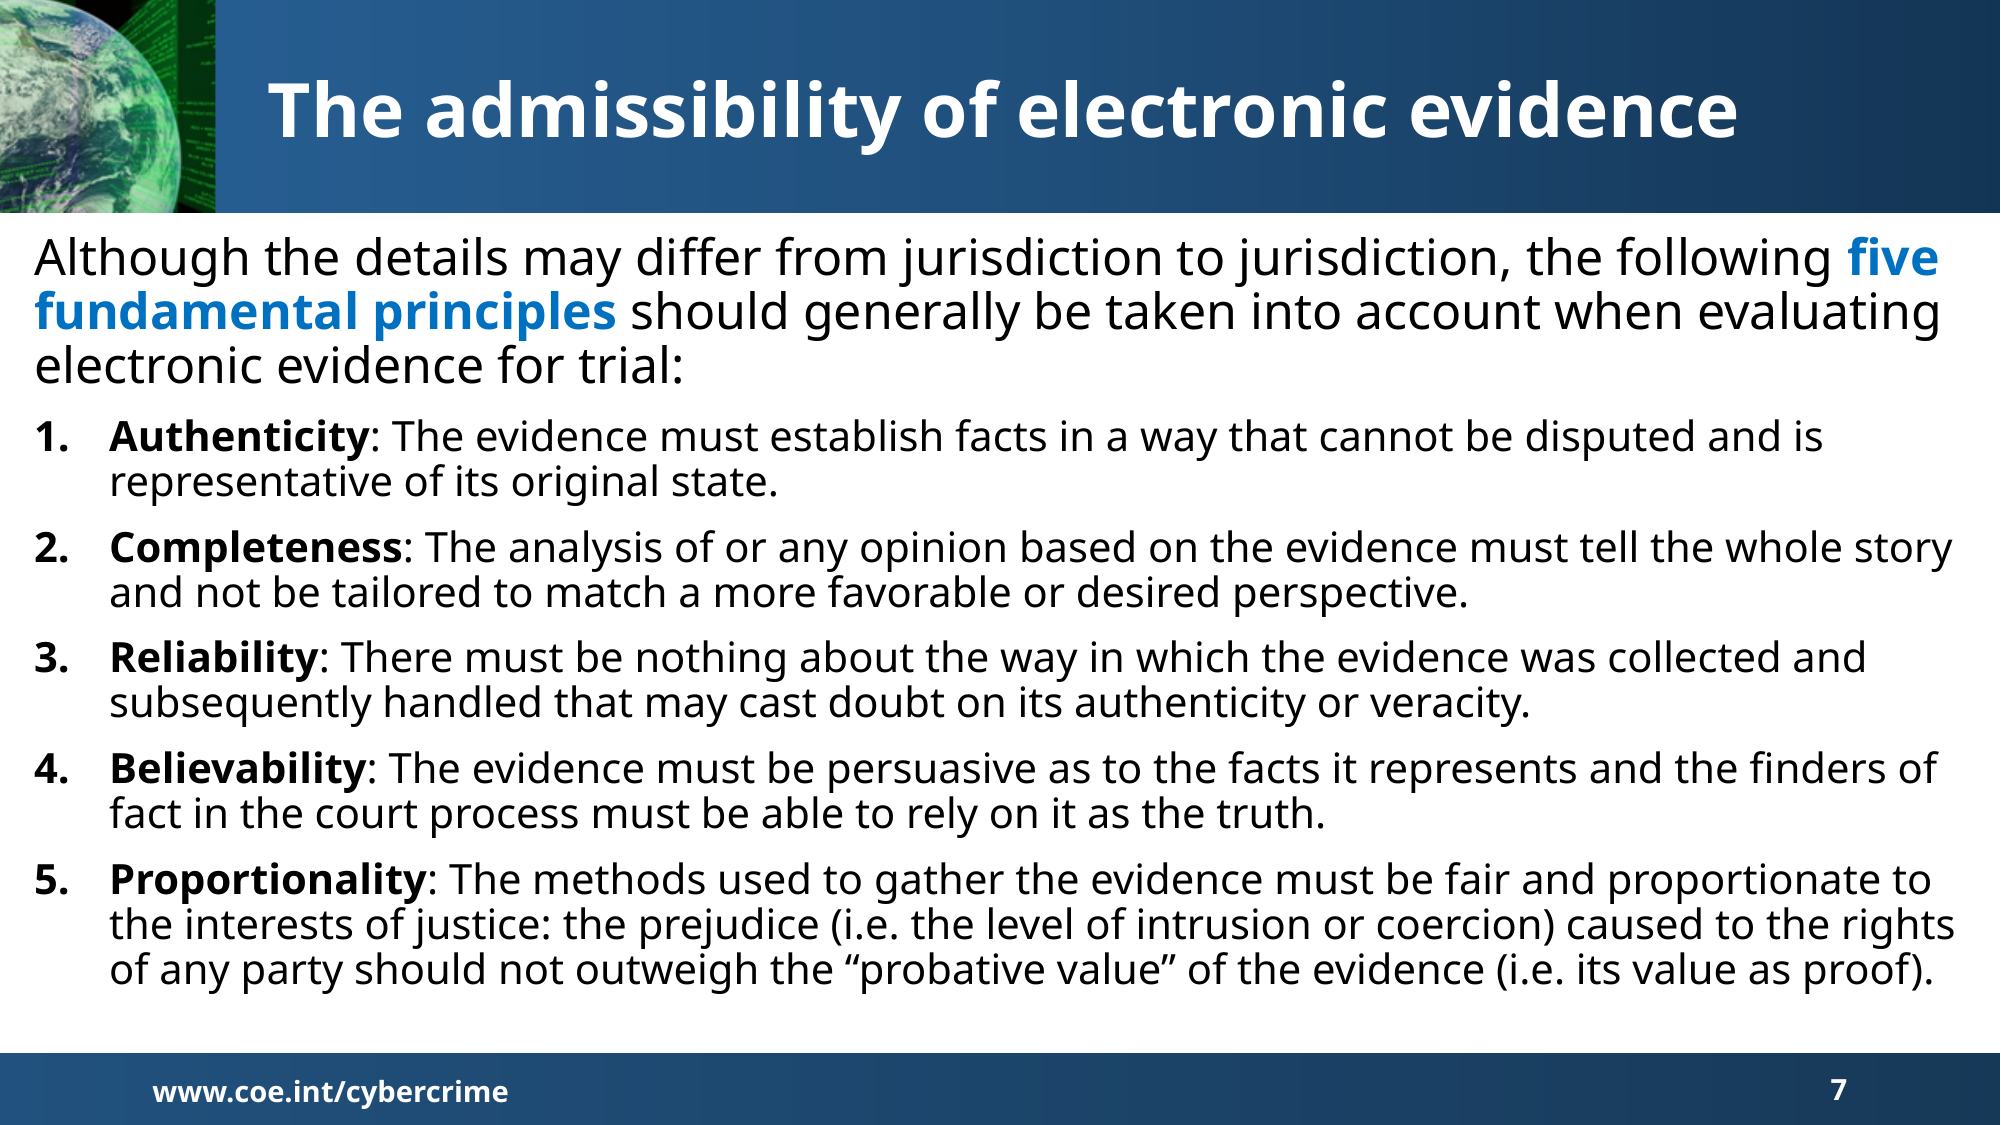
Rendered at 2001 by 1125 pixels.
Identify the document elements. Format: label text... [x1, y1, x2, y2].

slide_number www.coe.int/cybercrime [137, 1061, 588, 1121]
list Although the details may differ from jurisdiction to jurisdiction, the following five fundamental principles should generally be taken into account when evaluating electronic evidence for trial: Authenticity: The evidence must establish facts in a way that cannot be disputed and is representative of its original state. Completeness: The analysis of or any opinion based on the evidence must tell the whole story and not be tailored to match a more favorable or desired perspective. Reliability: There must be nothing about the way in which the evidence was collected and subsequently handled that may cast doubt on its authenticity or veracity. Believability: The evidence must be persuasive as to the facts it represents and the finders of fact in the court process must be able to rely on it as the truth. Proportionality: The methods used to gather the evidence must be fair and proportionate to the interests of justice: the prejudice (i.e. the level of intrusion or coercion) caused to the rights of any party should not outweigh the “probative value” of the evidence (i.e. its value as proof). [19, 224, 1978, 1020]
title The admissibility of electronic evidence [252, 39, 1978, 189]
slide_number 7 [1412, 1061, 1863, 1121]
picture [0, 0, 2000, 213]
